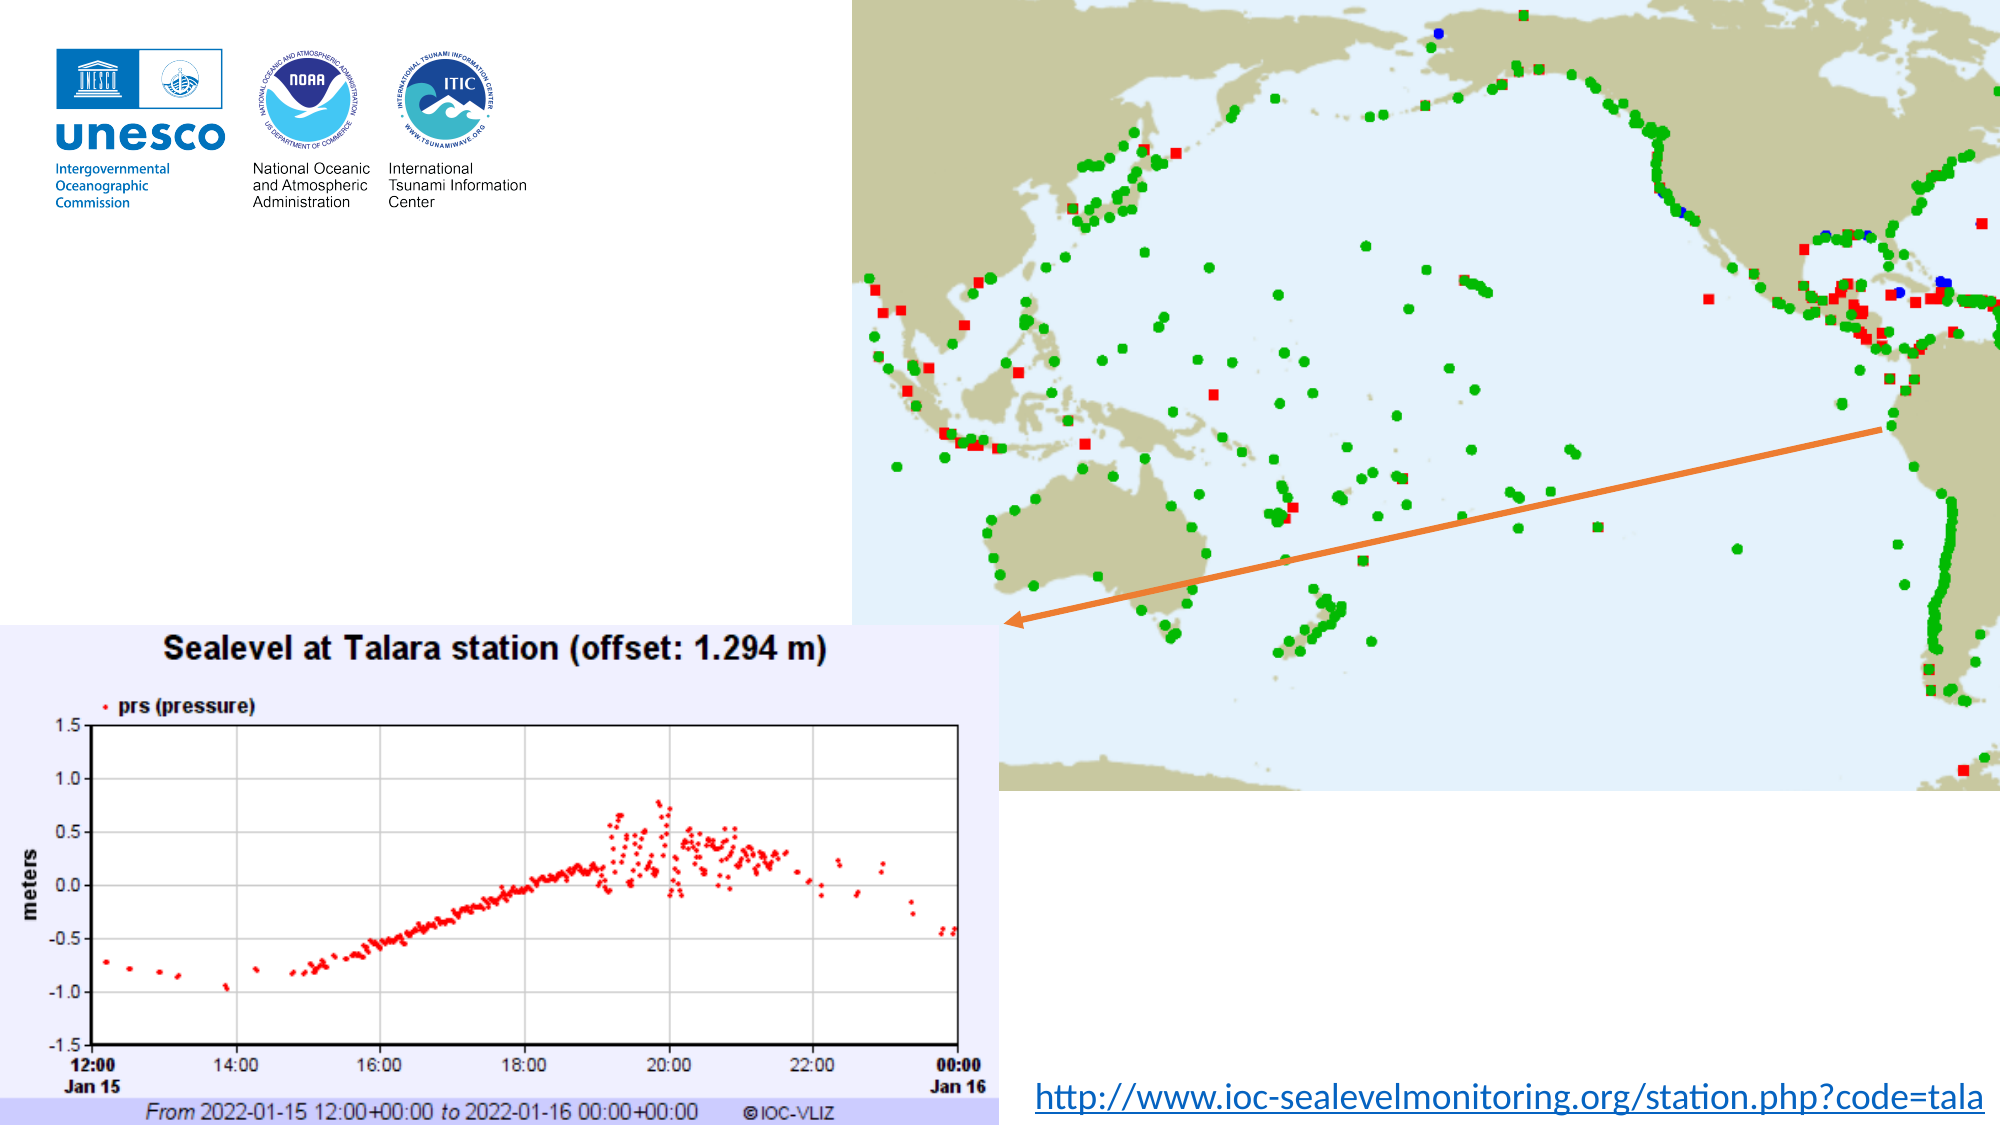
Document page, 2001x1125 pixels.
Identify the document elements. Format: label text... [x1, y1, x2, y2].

picture [0, 0, 2000, 1125]
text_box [1003, 429, 1882, 624]
picture [43, 35, 527, 221]
text_box http://www.ioc-sealevelmonitoring.org/station.php?code=tala [999, 1064, 2000, 1125]
